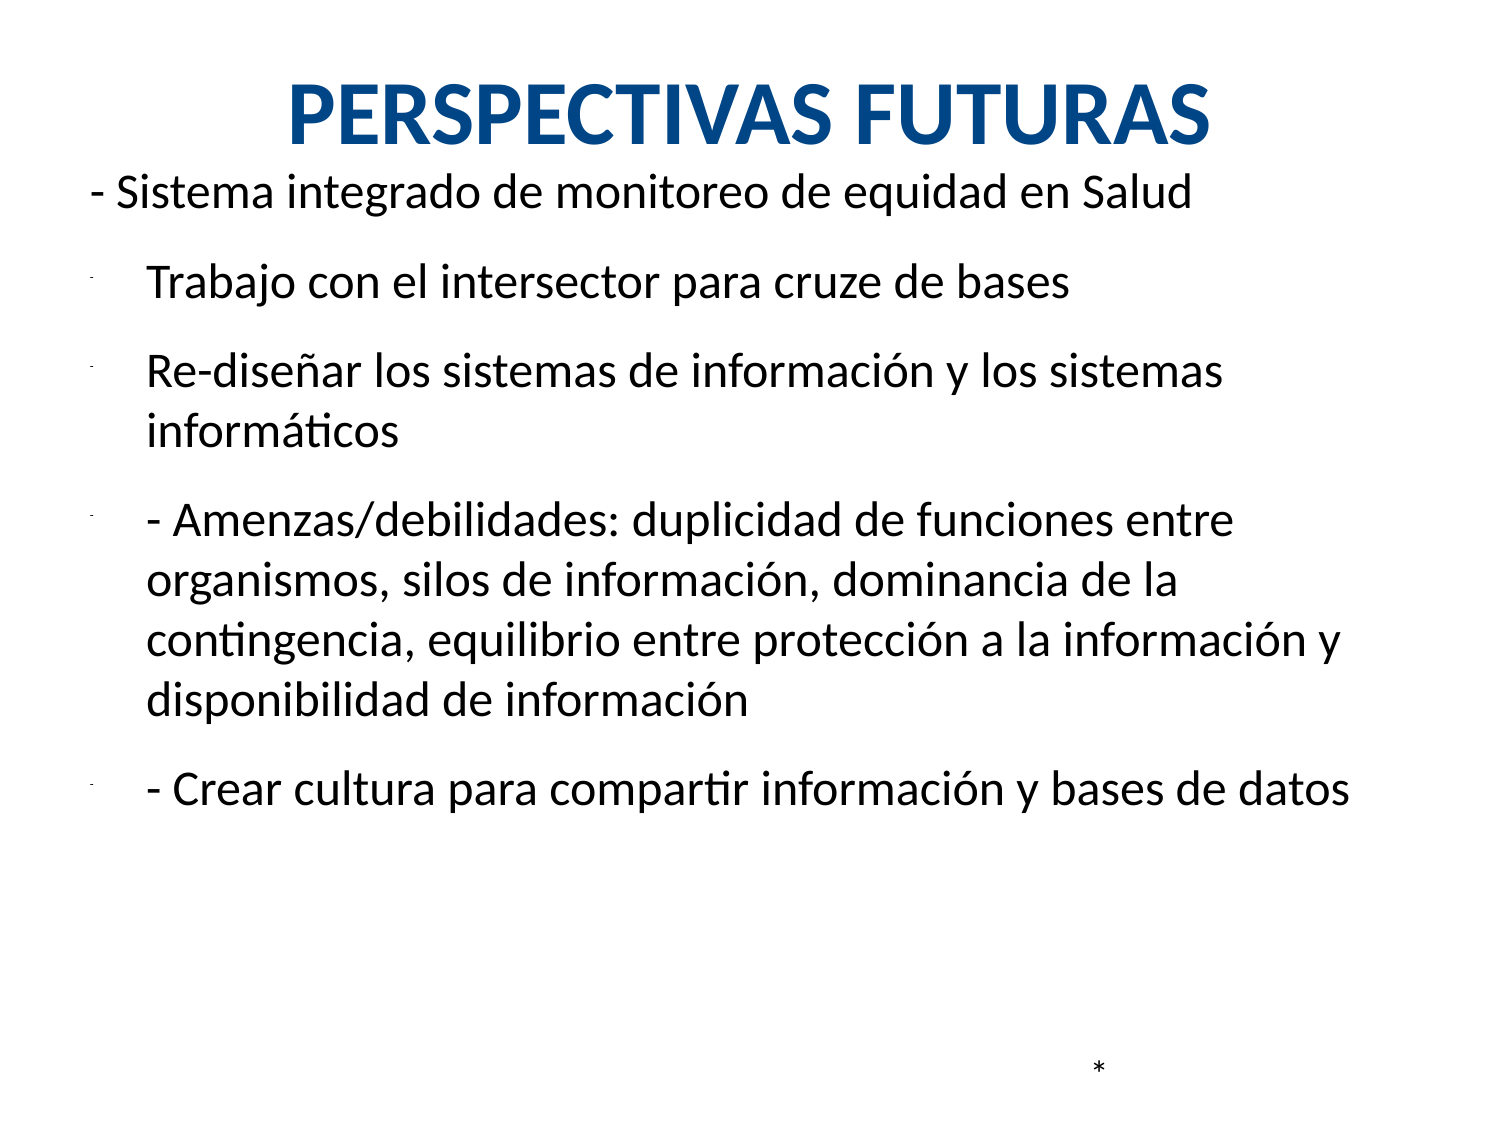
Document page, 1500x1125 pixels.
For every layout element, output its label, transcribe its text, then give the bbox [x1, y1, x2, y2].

title PERSPECTIVAS FUTURAS [75, 45, 1425, 151]
text_box - Sistema integrado de monitoreo de equidad en Salud Trabajo con el intersector para cruze de bases Re-diseñar los sistemas de información y los sistemas informáticos - Amenzas/debilidades: duplicidad de funciones entre organismos, silos de información, dominancia de la contingencia, equilibrio entre protección a la información y disponibilidad de información - Crear cultura para compartir información y bases de datos [74, 151, 1447, 1125]
